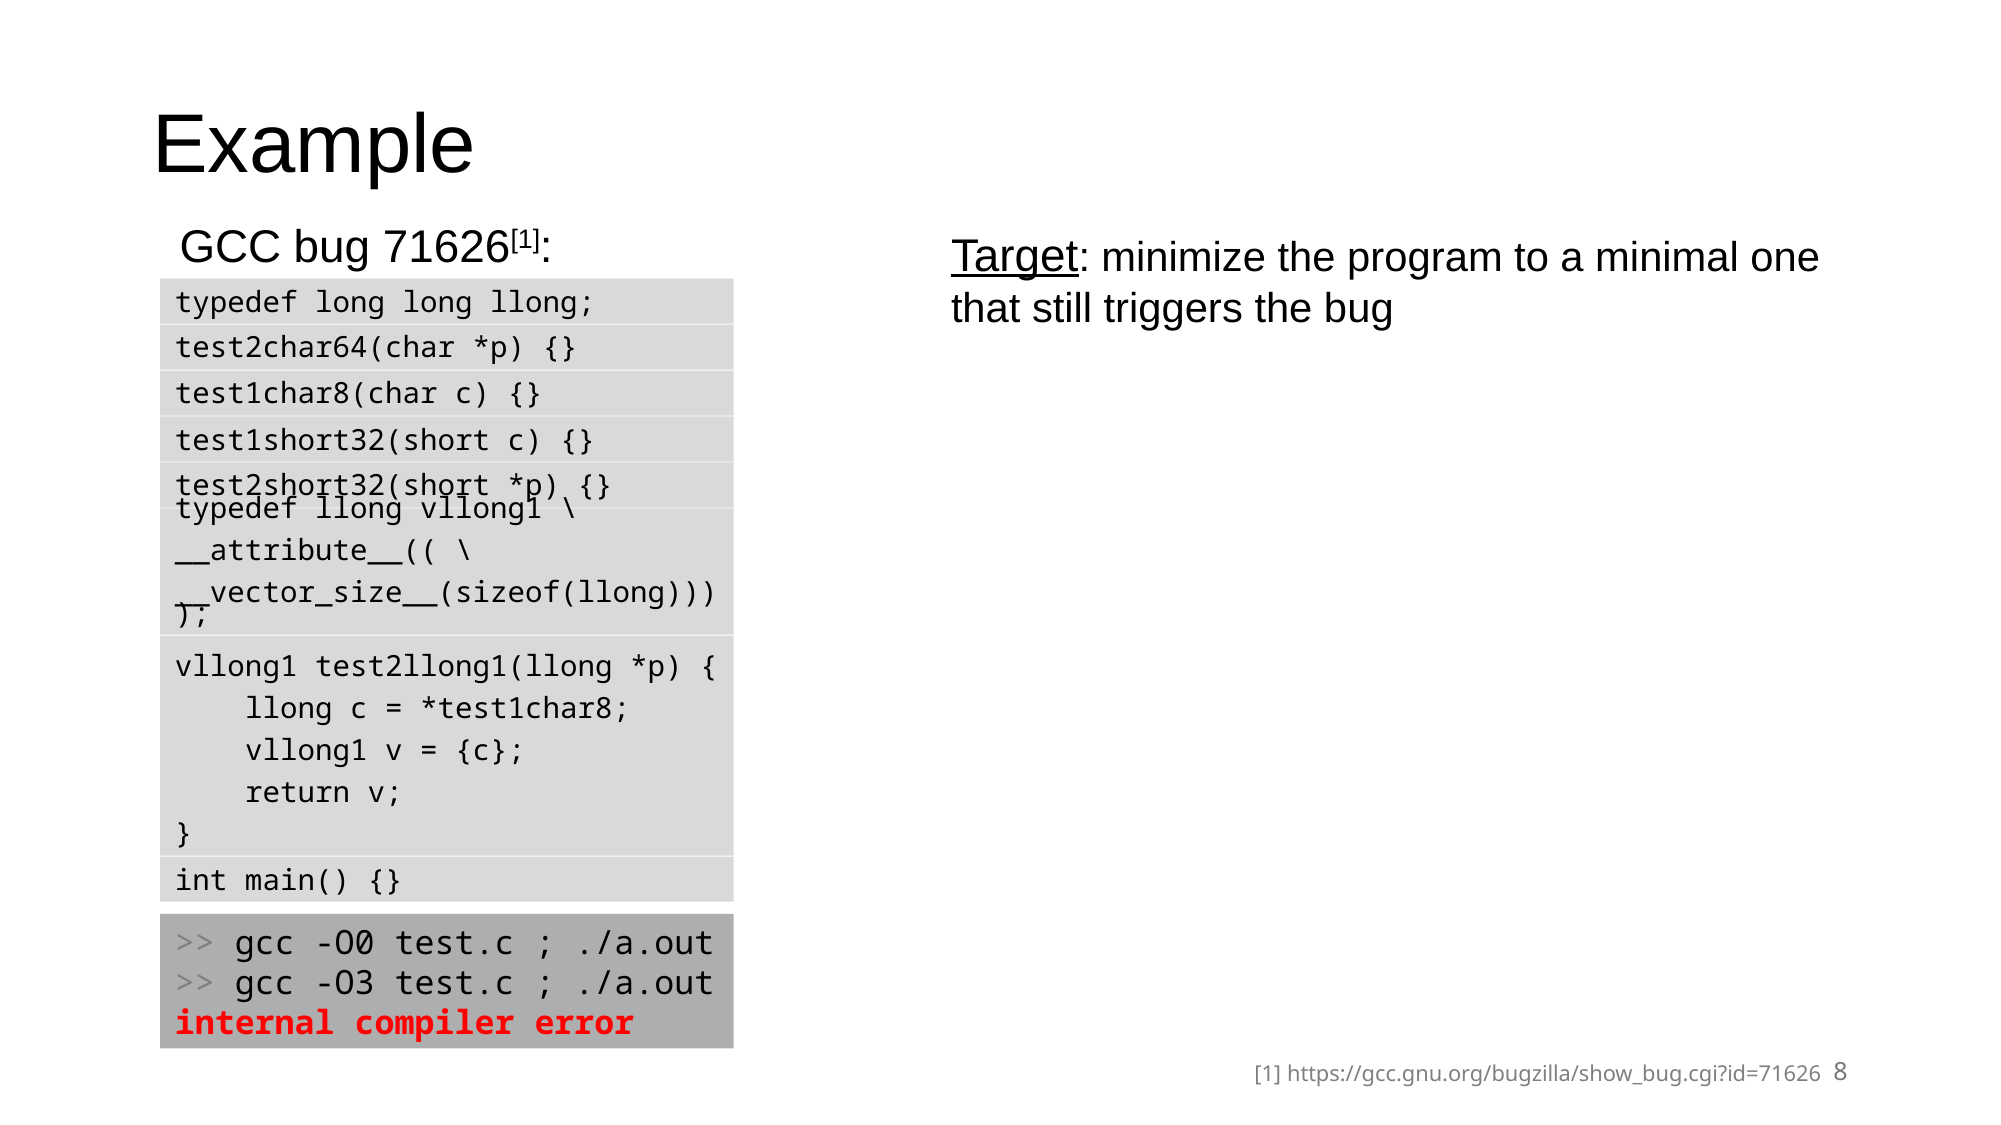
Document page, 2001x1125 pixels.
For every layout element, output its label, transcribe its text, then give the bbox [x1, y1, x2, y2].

text_box test2short32(short *p) {} [160, 462, 734, 508]
text_box test1short32(short c) {} [160, 416, 734, 462]
text_box Target: minimize the program to a minimal one that still triggers the bug [936, 218, 1906, 389]
text_box int main() {} [160, 856, 734, 902]
text_box GCC bug 71626[1]: [164, 209, 568, 280]
title Example [137, 59, 1863, 232]
slide_number 8 [1412, 1042, 1863, 1103]
text_box typedef llong vllong1 \ __attribute__(( \ __vector_size__(sizeof(llong)))); [160, 508, 734, 635]
text_box >> gcc -O0 test.c ; ./a.out >> gcc -O3 test.c ; ./a.out internal compiler error [160, 913, 734, 1049]
text_box test1char8(char c) {} [160, 370, 734, 416]
text_box [1] https://gcc.gnu.org/bugzilla/show_bug.cgi?id=71626 [1239, 1051, 1837, 1093]
text_box test2char64(char *p) {} [160, 324, 734, 370]
text_box typedef long long llong; [160, 278, 734, 324]
text_box vllong1 test2llong1(llong *p) { llong c = *test1char8; vllong1 v = {c}; return v; } [160, 635, 734, 856]
